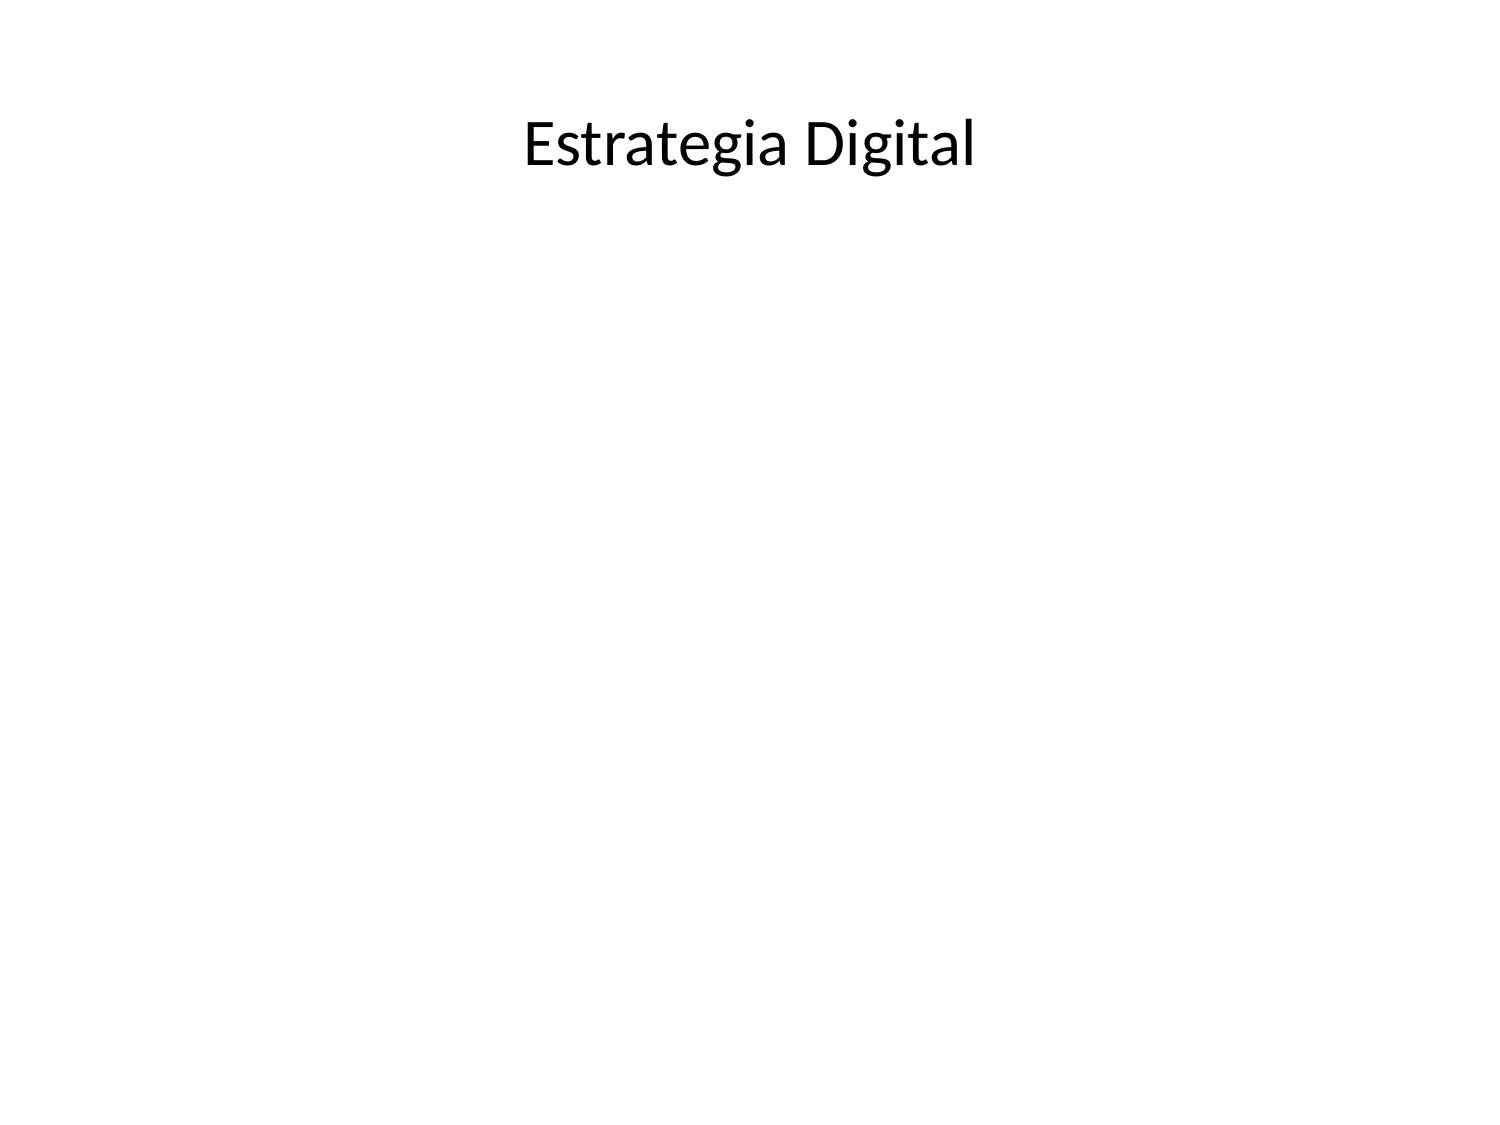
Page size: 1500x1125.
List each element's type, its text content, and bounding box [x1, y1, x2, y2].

title Estrategia Digital [75, 45, 1425, 233]
